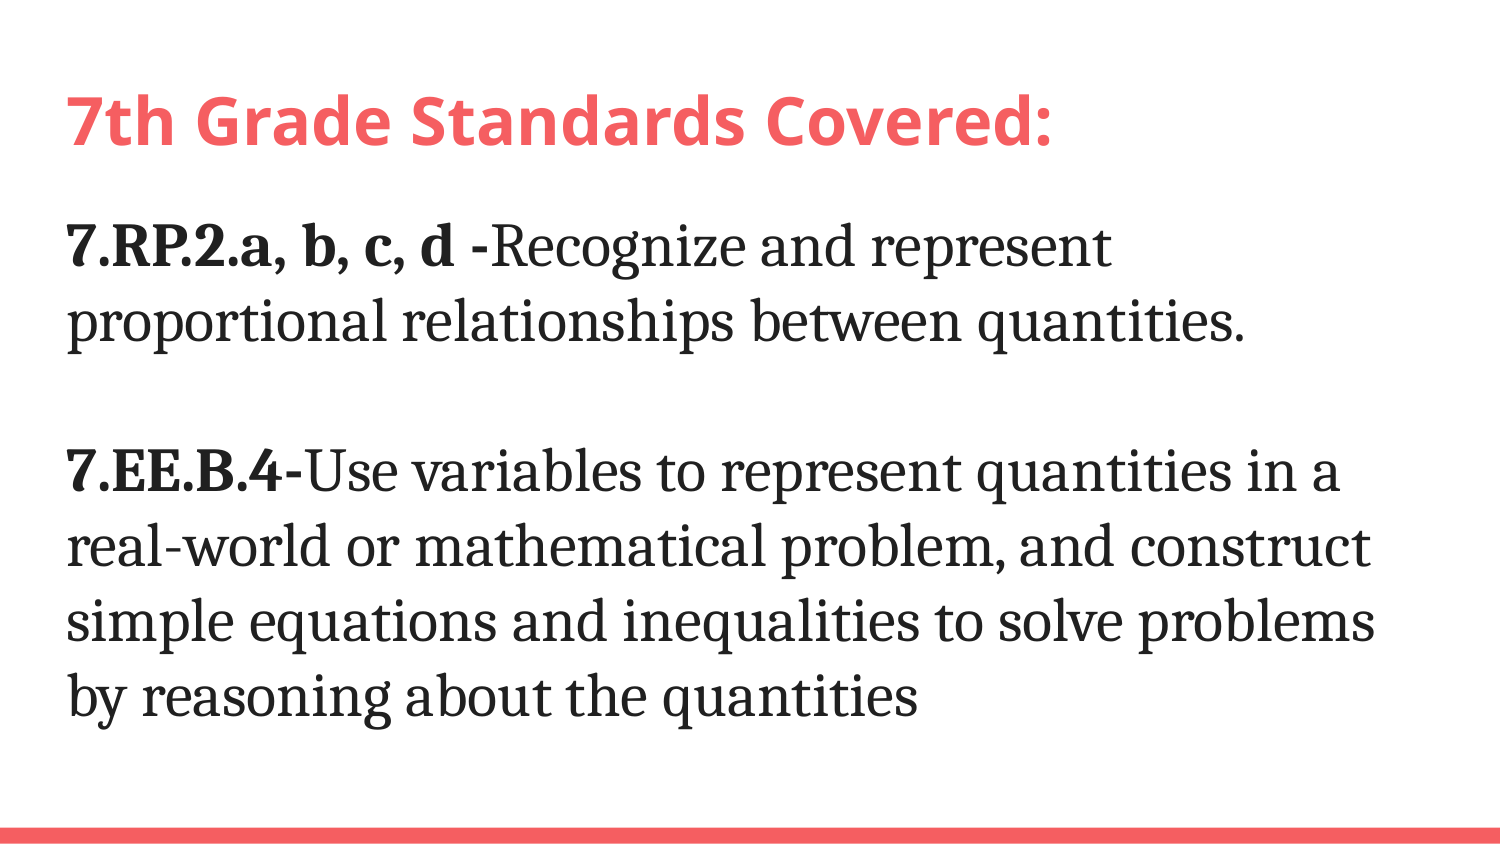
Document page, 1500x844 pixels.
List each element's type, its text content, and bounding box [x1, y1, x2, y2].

list 7.RP.2.a, b, c, d -Recognize and represent proportional relationships between quantities. 7.EE.B.4-Use variables to represent quantities in a real-world or mathematical problem, and construct simple equations and inequalities to solve problems by reasoning about the quantities [51, 189, 1449, 750]
title 7th Grade Standards Covered: [51, 64, 1449, 167]
